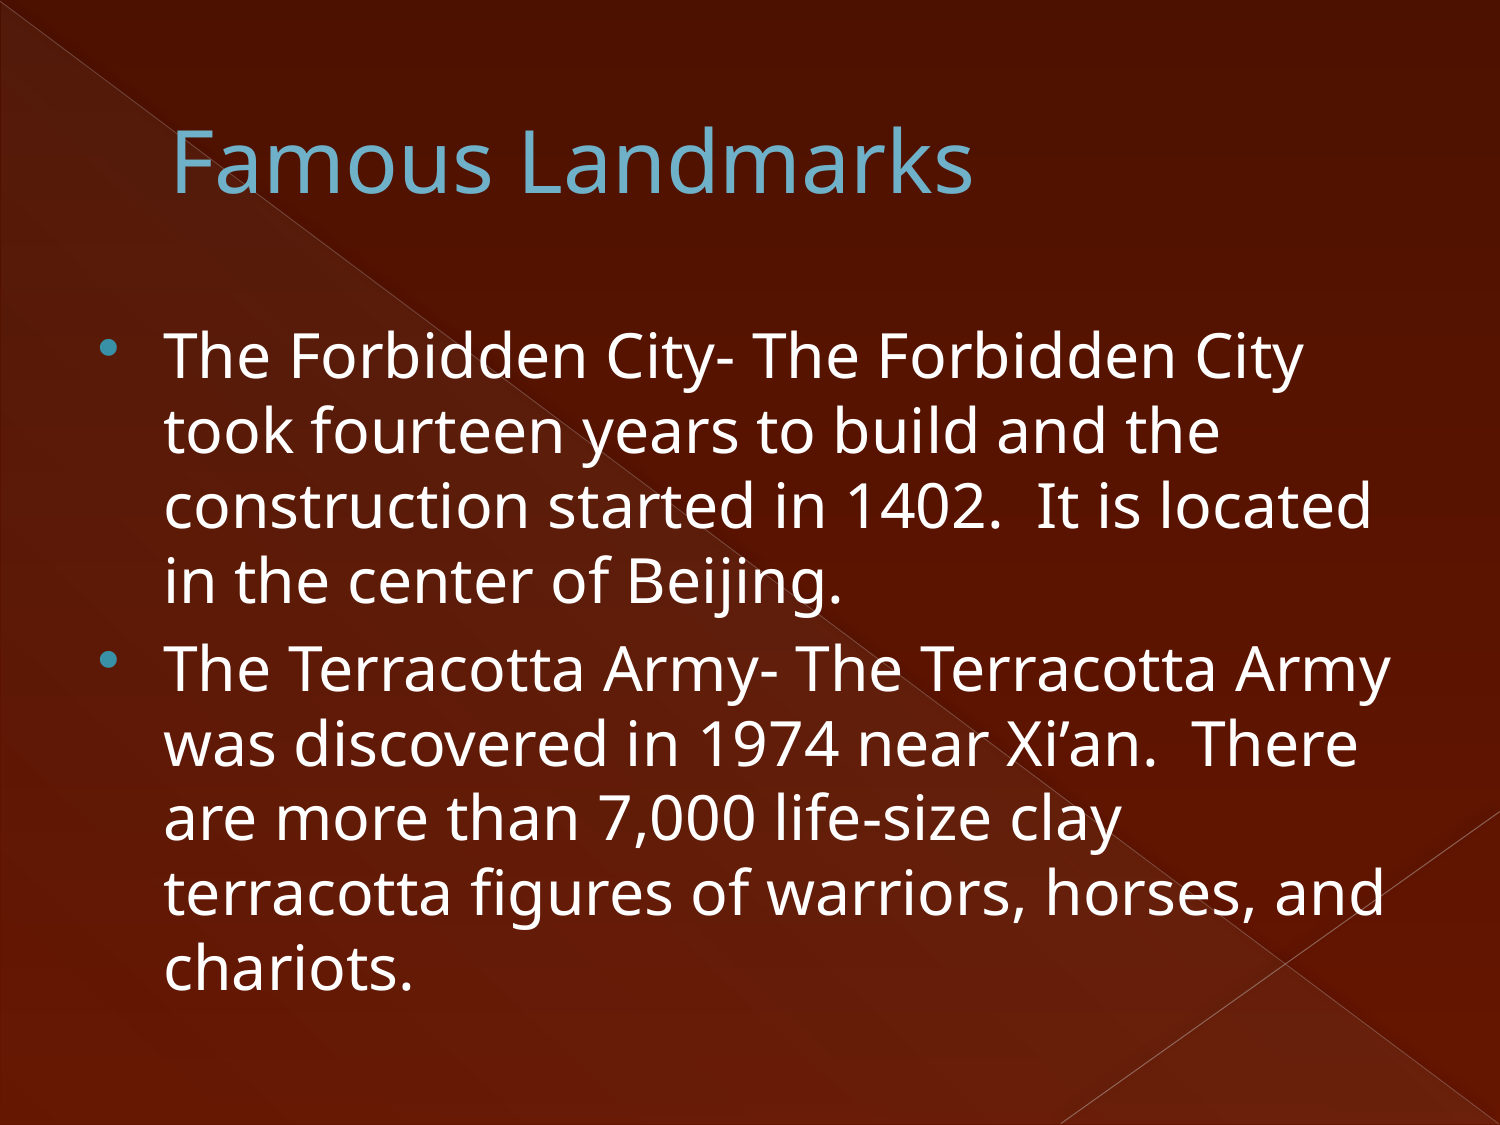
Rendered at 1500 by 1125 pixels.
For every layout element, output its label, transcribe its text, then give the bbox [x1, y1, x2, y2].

list The Forbidden City- The Forbidden City took fourteen years to build and the construction started in 1402. It is located in the center of Beijing. The Terracotta Army- The Terracotta Army was discovered in 1974 near Xi’an. There are more than 7,000 life-size clay terracotta figures of warriors, horses, and chariots. [75, 308, 1425, 1059]
title Famous Landmarks [75, 43, 1425, 274]
